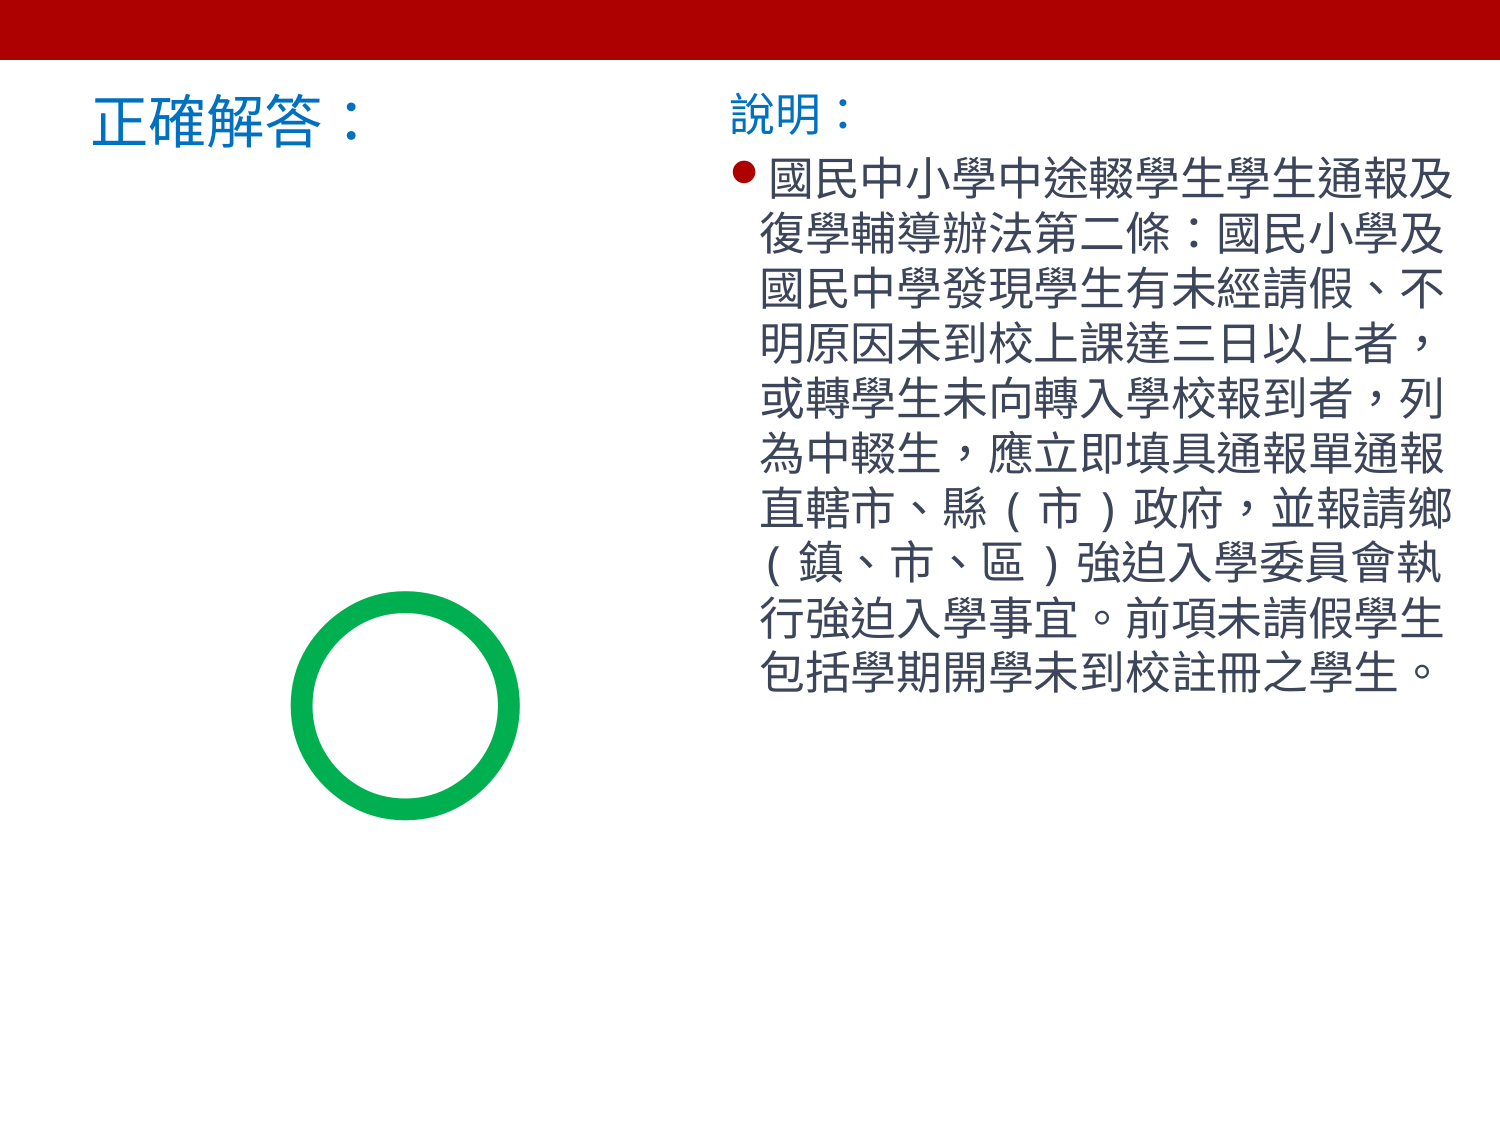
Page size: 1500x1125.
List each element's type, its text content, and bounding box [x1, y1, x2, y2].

list 正確解答： ○ [75, 78, 714, 1049]
list 說明： 國民中小學中途輟學生學生通報及復學輔導辦法第二條：國民小學及國民中學發現學生有未經請假、不明原因未到校上課達三日以上者，或轉學生未向轉入學校報到者，列為中輟生，應立即填具通報單通報直轄市、縣(市)政府，並報請鄉(鎮、市、區)強迫入學委員會執行強迫入學事宜。前項未請假學生包括學期開學未到校註冊之學生。 [714, 78, 1471, 1094]
